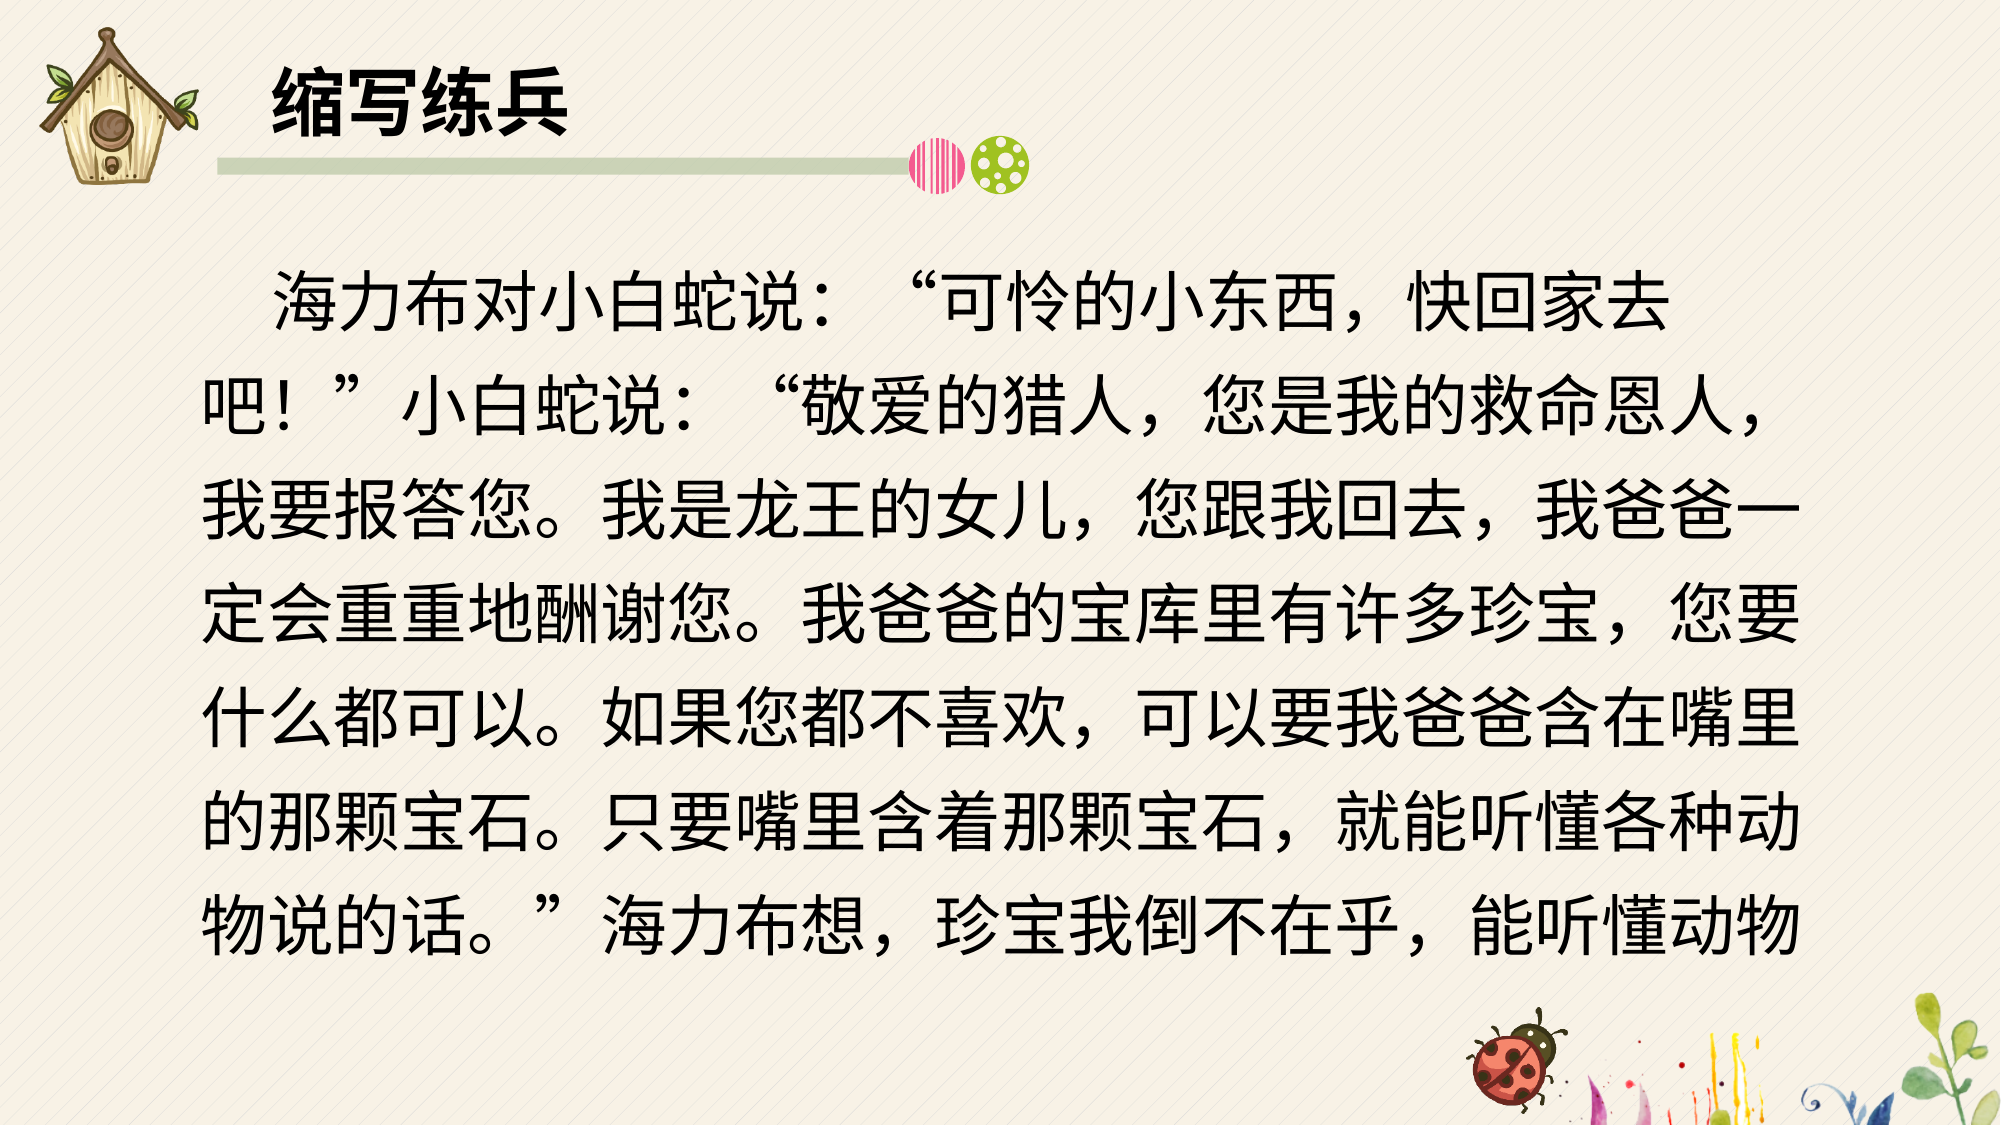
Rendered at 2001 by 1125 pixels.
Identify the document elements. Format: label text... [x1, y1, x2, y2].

picture [1374, 827, 2001, 1125]
text_box 缩写练兵 [256, 48, 586, 137]
text_box 海力布对小白蛇说：“可怜的小东西，快回家去吧！”小白蛇说：“敬爱的猎人，您是我的救命恩人，我要报答您。我是龙王的女儿，您跟我回去，我爸爸一定会重重地酬谢您。我爸爸的宝库里有许多珍宝，您要什么都可以。如果您都不喜欢，可以要我爸爸含在嘴里的那颗宝石。只要嘴里含着那颗宝石，就能听懂各种动物说的话。”海力布想，珍宝我倒不在乎，能听懂动物 [185, 228, 1873, 972]
picture [39, 27, 199, 185]
text_box [970, 135, 1030, 195]
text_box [217, 137, 965, 195]
